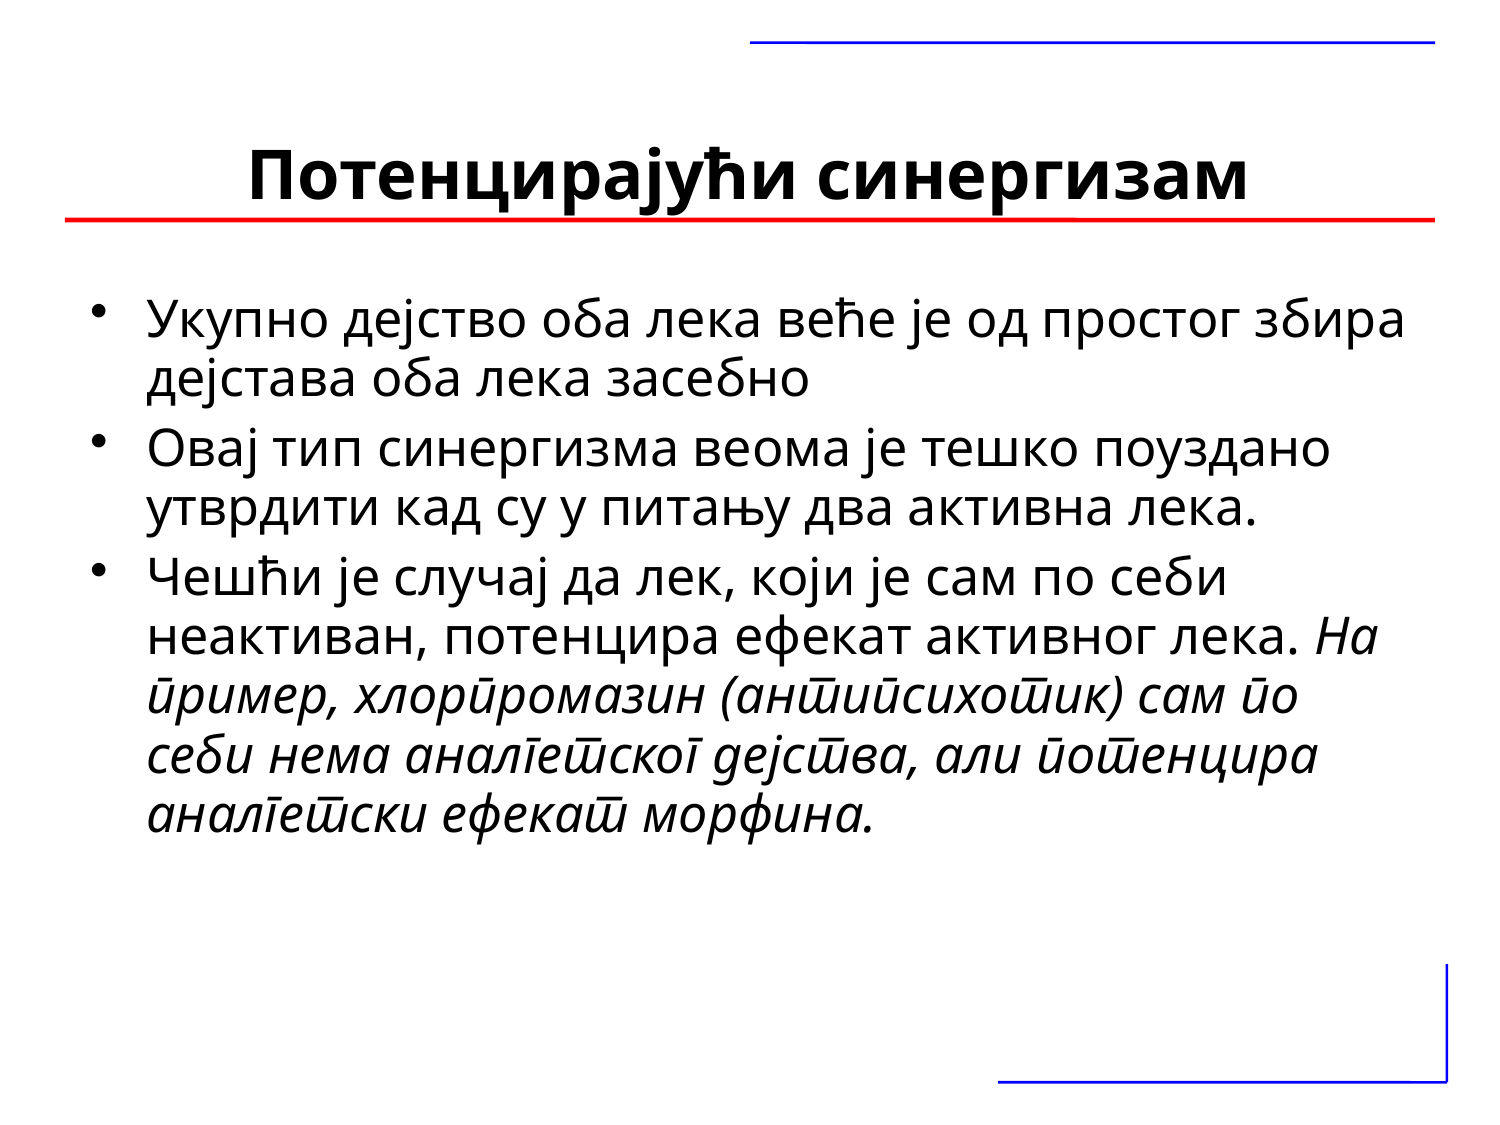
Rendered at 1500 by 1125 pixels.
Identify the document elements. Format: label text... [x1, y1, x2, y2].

list Укупно дејство оба лека веће је од простог збира дејстава оба лека засебно Овај тип синергизма веома је тешко поуздано утврдити кад су у питању два активна лека. Чешћи је случај да лек, који је сам по себи неактиван, потенцира ефекат активног лека. На пример, хлорпромазин (антипсихотик) сам по себи нема аналгетског дејства, али потенцира аналгетски ефекат морфина. [75, 282, 1425, 1006]
title Потенцирајући синергизам [75, 137, 1424, 221]
